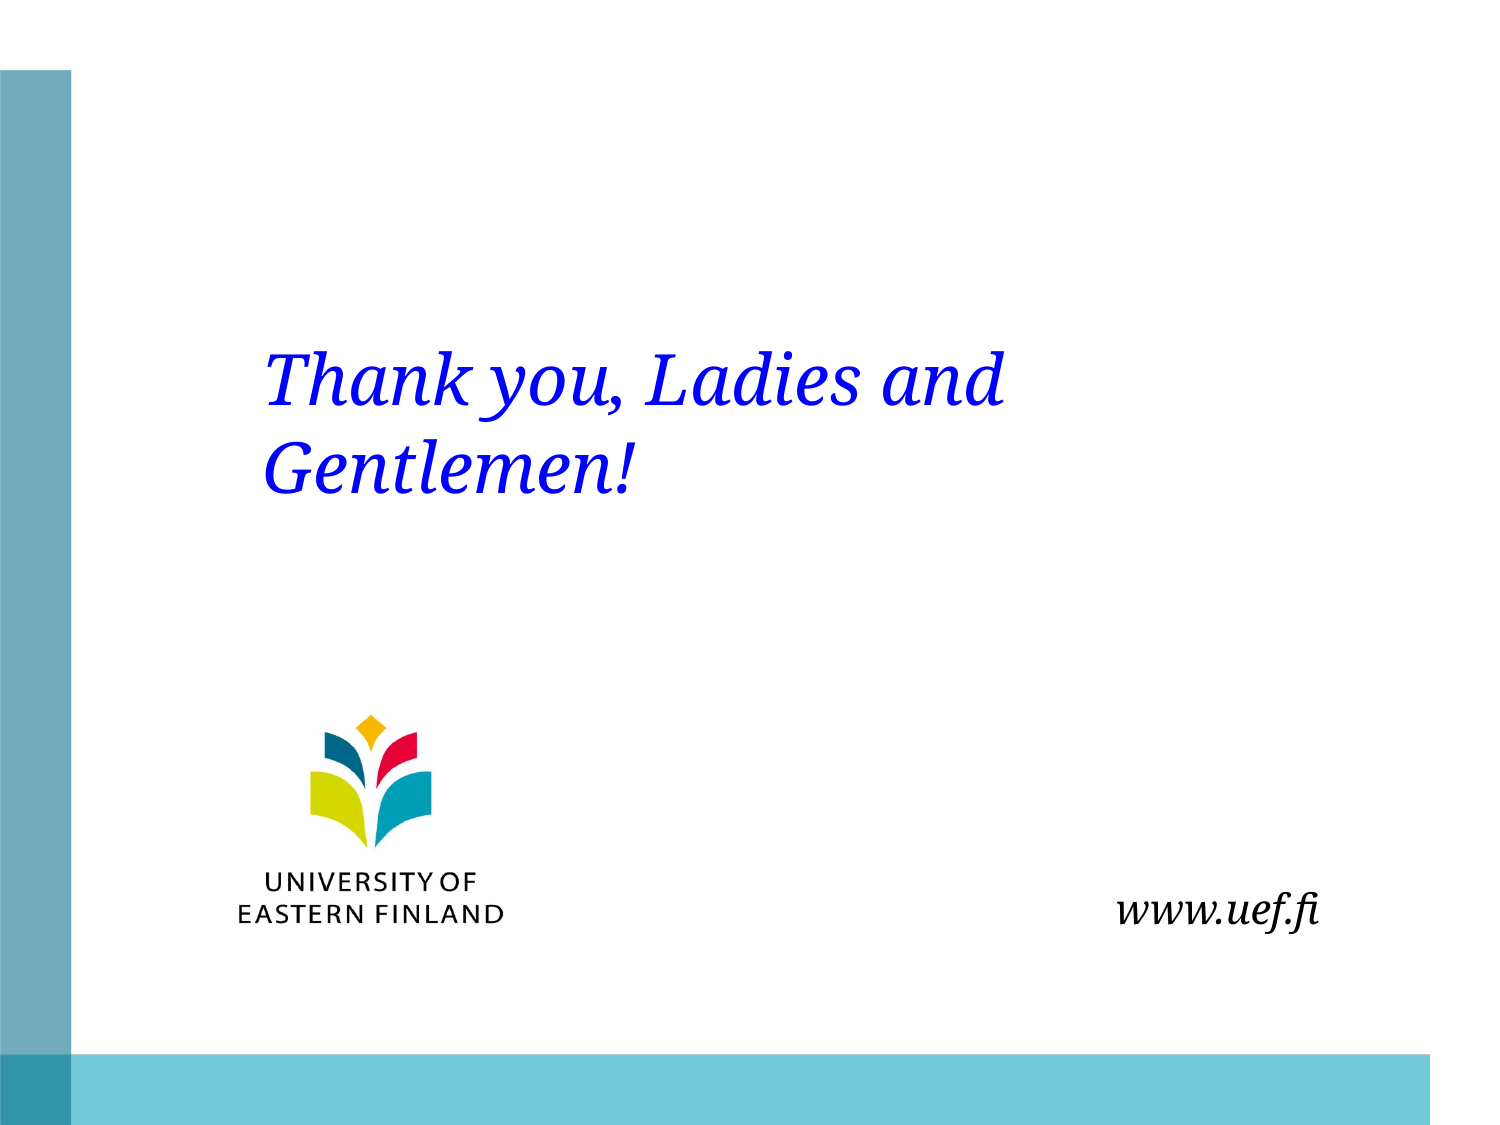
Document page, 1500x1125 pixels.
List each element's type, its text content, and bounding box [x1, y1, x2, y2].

subtitle www.uef.fi [749, 857, 1335, 941]
title Thank you, Ladies and Gentlemen! [247, 324, 1383, 605]
picture [0, 70, 1430, 1125]
